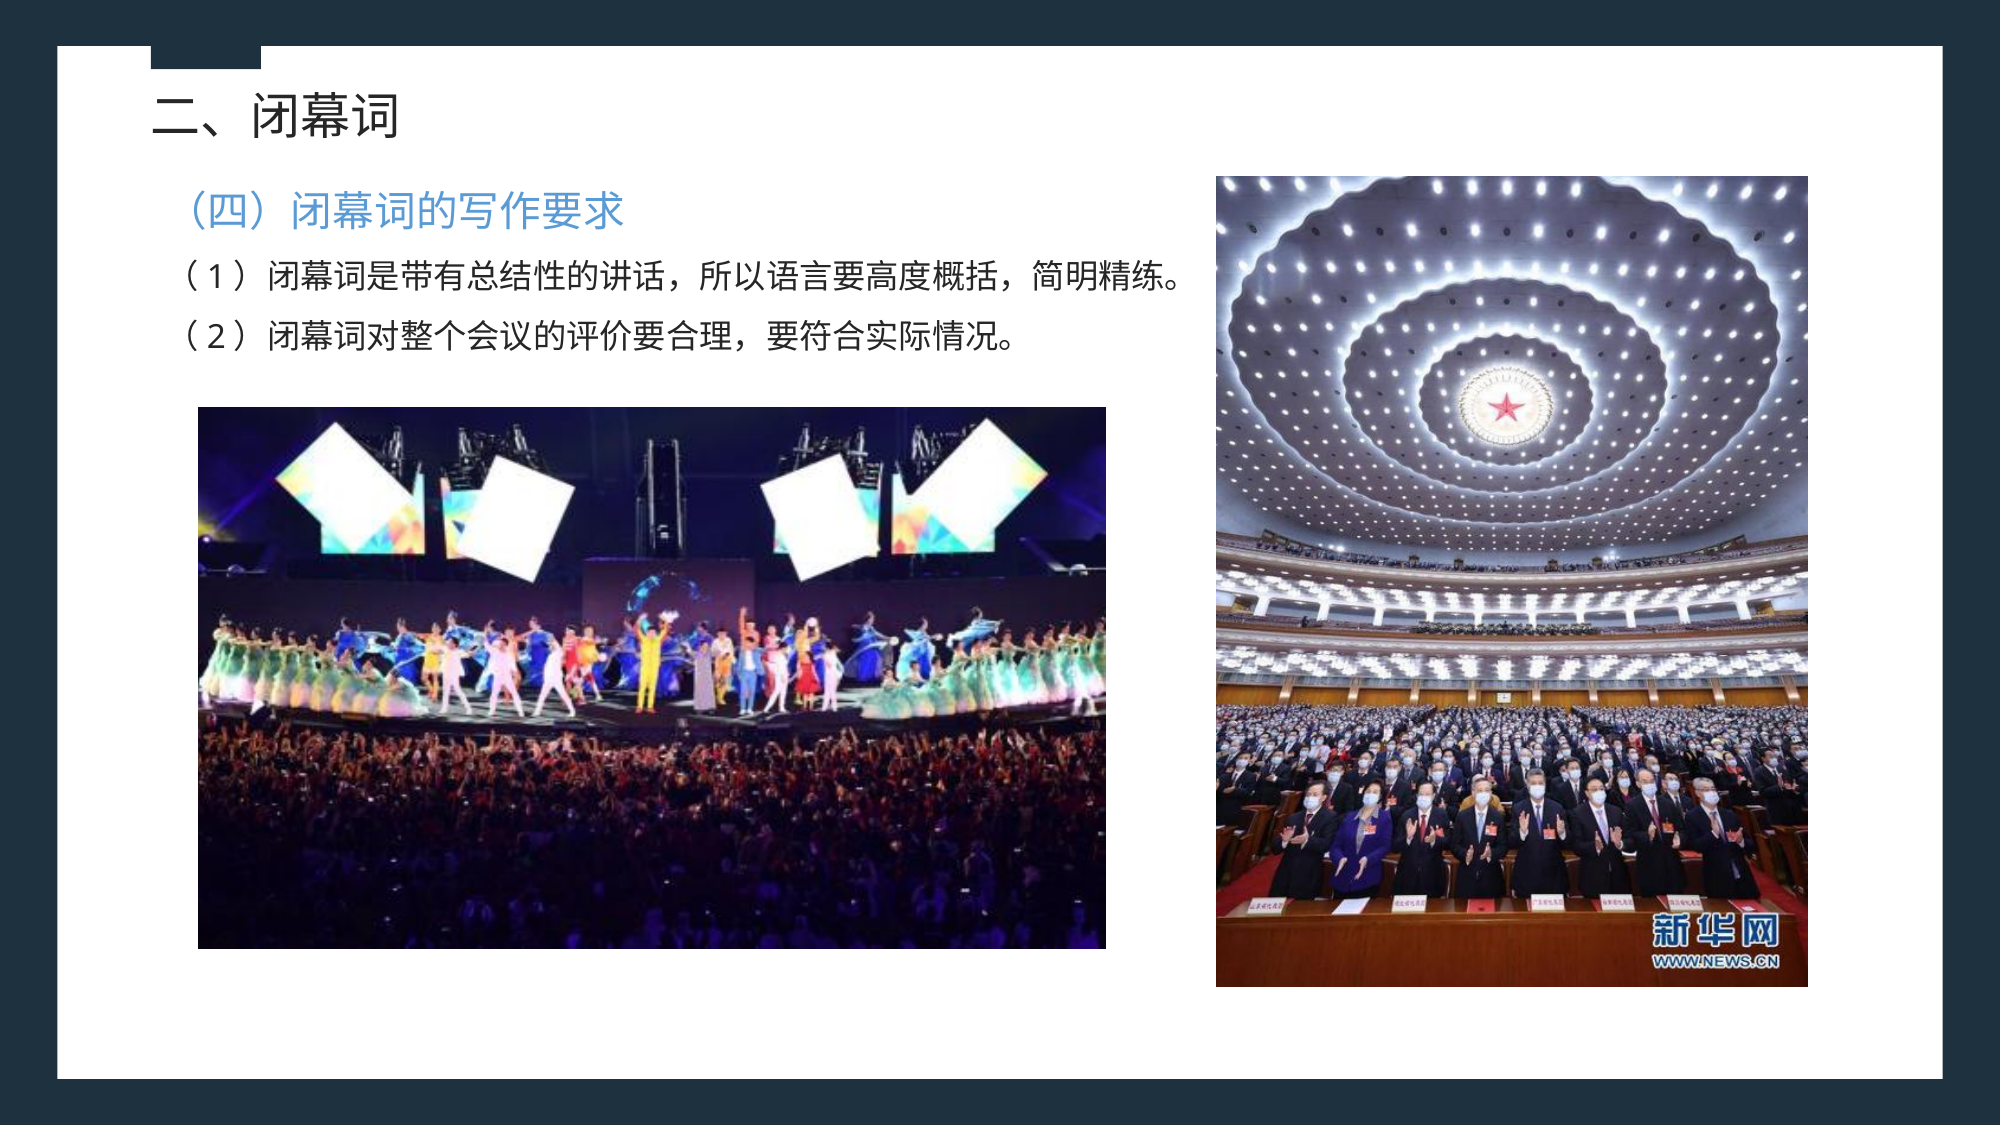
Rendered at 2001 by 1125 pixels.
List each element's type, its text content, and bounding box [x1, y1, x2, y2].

text_box 二、闭幕词 [150, 77, 892, 152]
picture [198, 407, 1106, 949]
picture [1216, 176, 1808, 987]
text_box （四）闭幕词的写作要求 （1）闭幕词是带有总结性的讲话，所以语言要高度概括，简明精练。 （2）闭幕词对整个会议的评价要合理，要符合实际情况。 [150, 152, 1217, 363]
